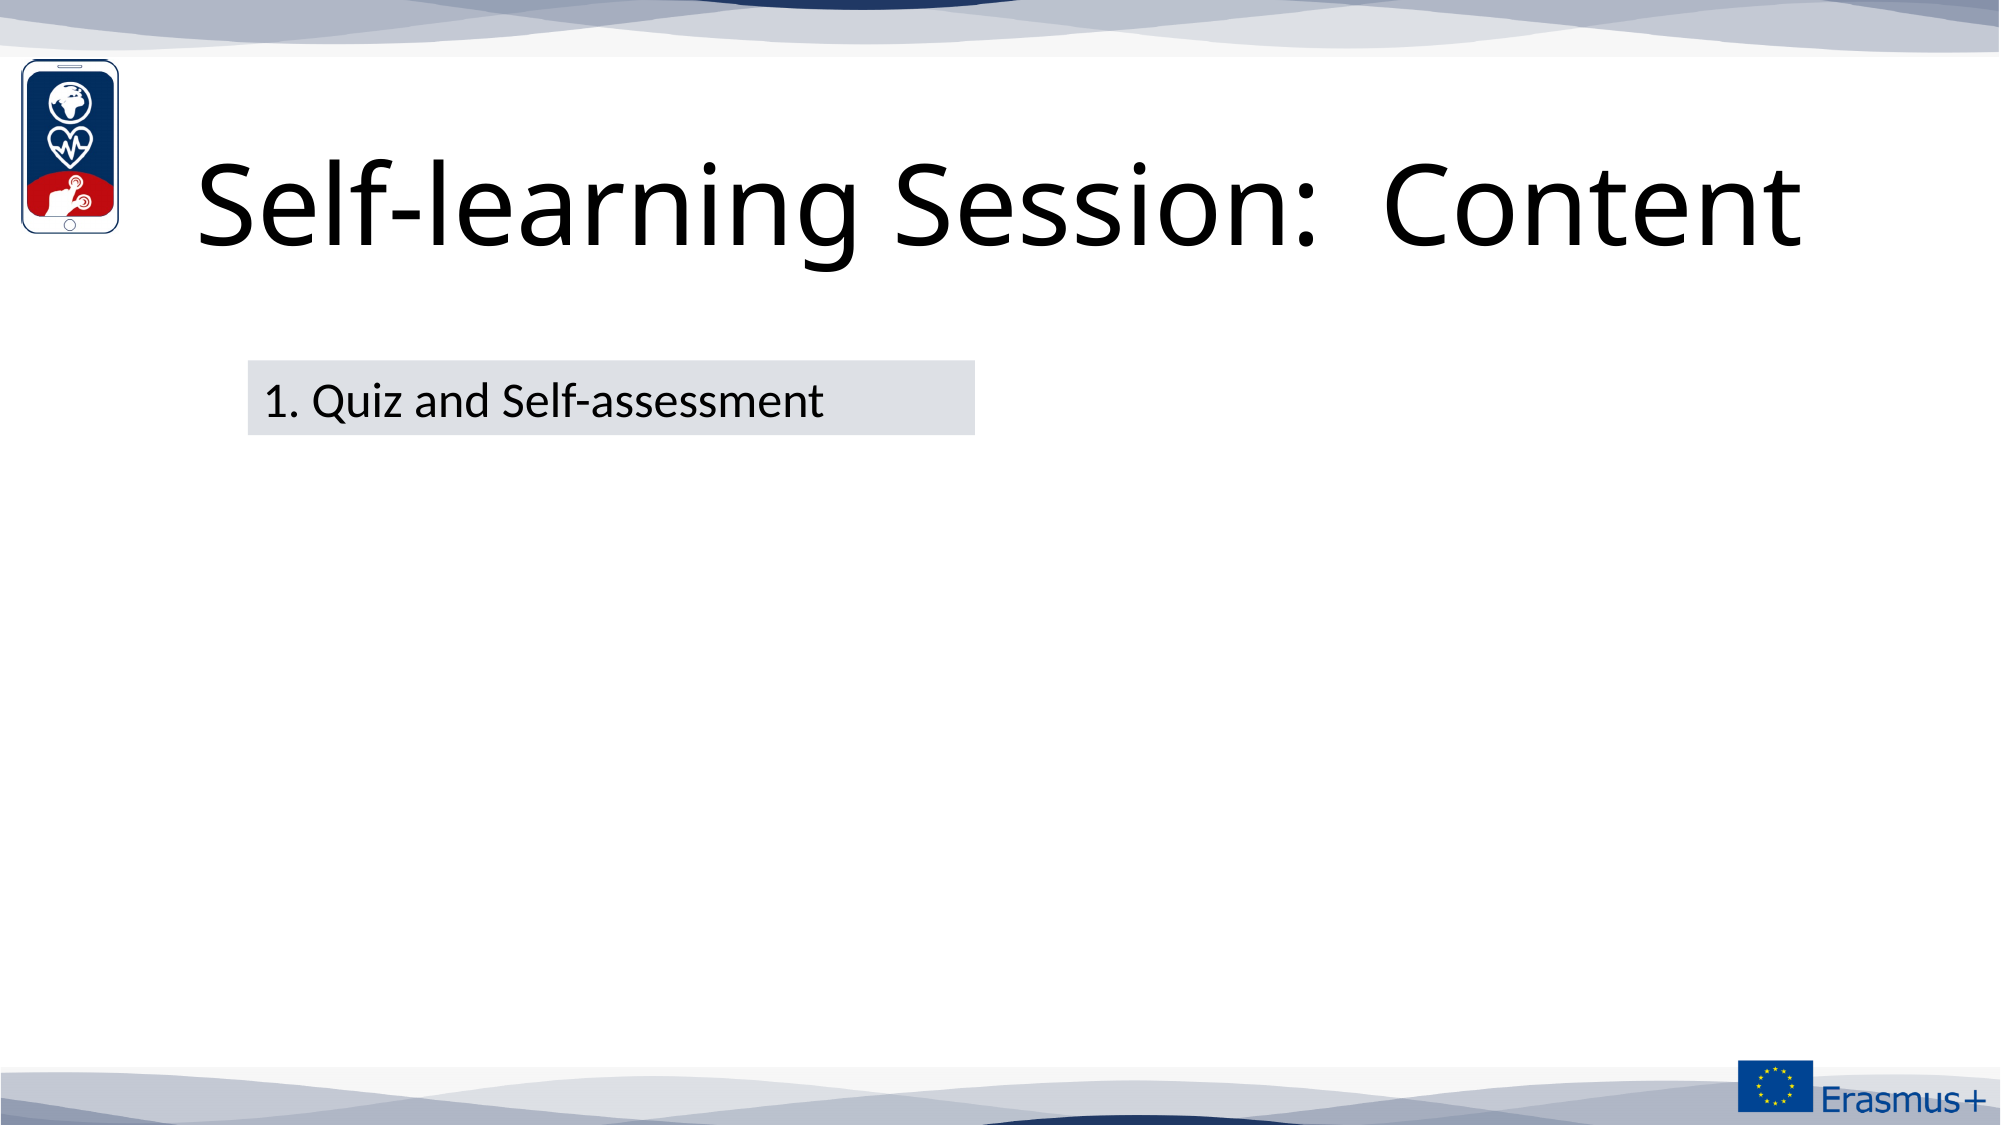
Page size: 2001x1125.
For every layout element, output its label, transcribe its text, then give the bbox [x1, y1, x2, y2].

picture [21, 59, 119, 234]
picture [0, 1045, 2001, 1125]
text_box 1. Quiz and Self-assessment [247, 360, 975, 436]
picture [0, 0, 1999, 57]
title Self-learning Session: Content [137, 59, 1863, 278]
